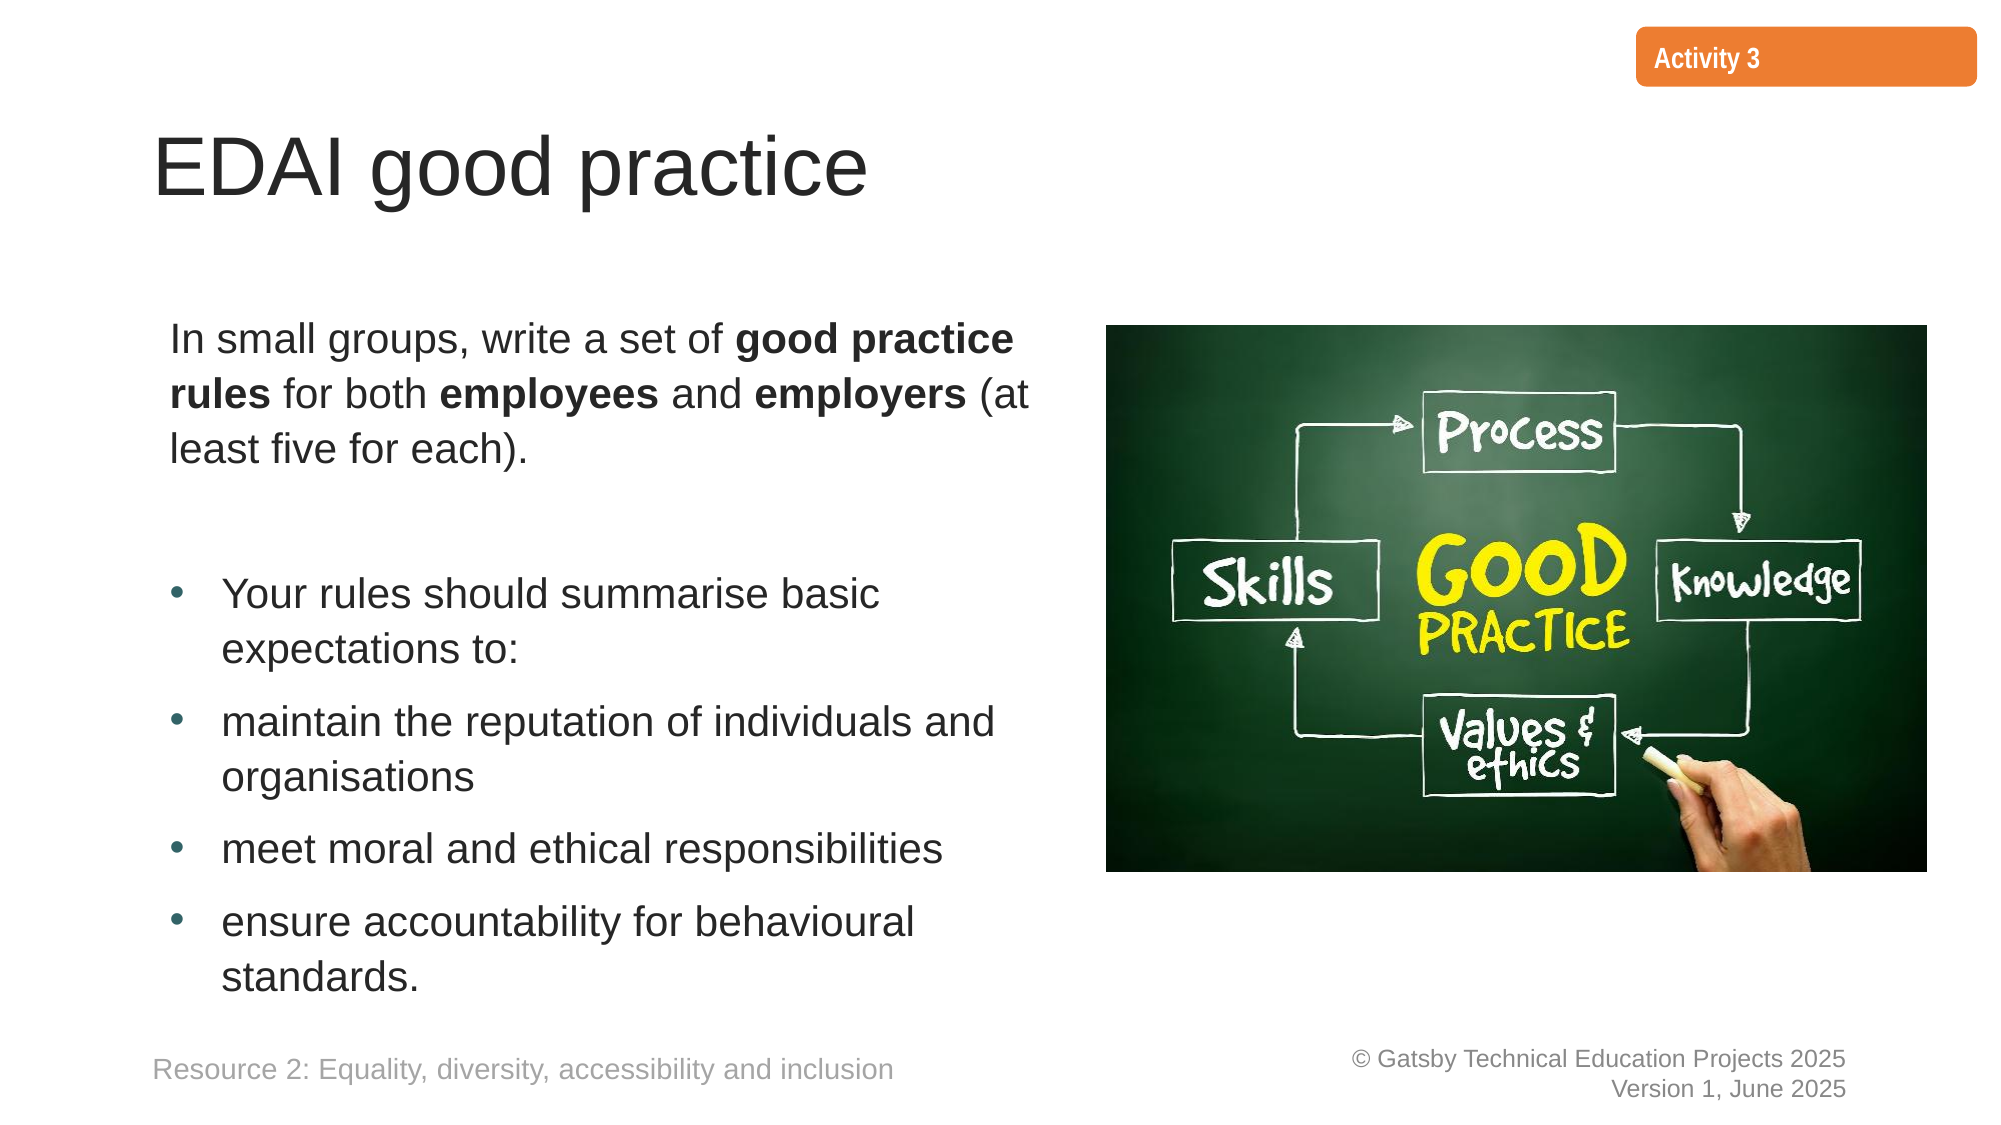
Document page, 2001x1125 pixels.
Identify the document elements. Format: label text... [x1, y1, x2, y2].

picture [1106, 325, 1927, 873]
text_box Resource 2: Equality, diversity, accessibility and inclusion [137, 1042, 1138, 1103]
text_box Activity 3 [1636, 26, 1978, 87]
title EDAI good practice [137, 59, 1863, 278]
list In small groups, write a set of good practice rules for both employees and employers (at least five for each). Your rules should summarise basic expectations to: maintain the reputation of individuals and organisations meet moral and ethical responsibilities ensure accountability for behavioural standards. [137, 299, 1048, 1014]
